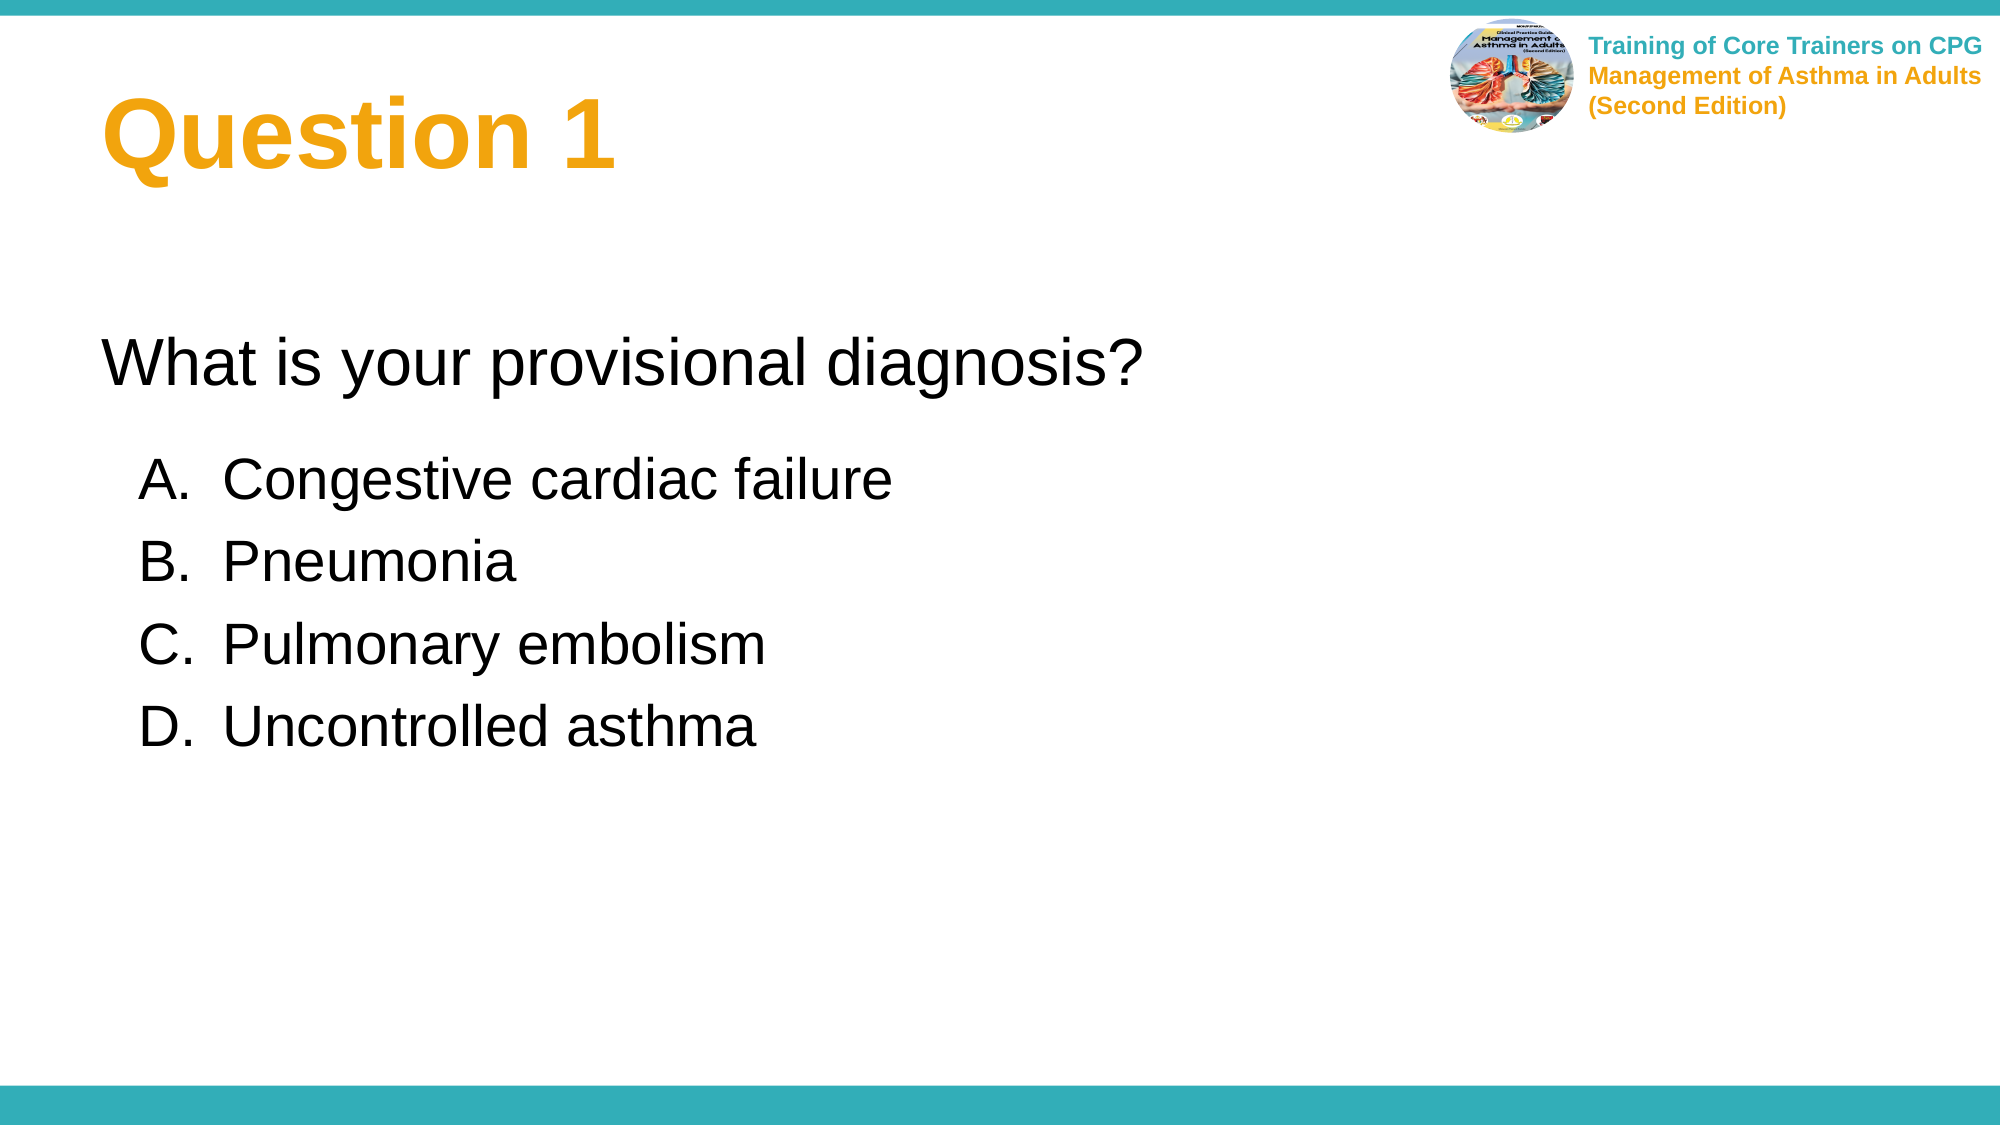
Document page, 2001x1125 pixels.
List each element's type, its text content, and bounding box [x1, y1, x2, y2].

text_box Congestive cardiac failure Pneumonia Pulmonary embolism Uncontrolled asthma [123, 433, 1124, 766]
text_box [1449, 18, 2000, 133]
text_box What is your provisional diagnosis? [86, 311, 1920, 407]
list Question 1 [3, 65, 2000, 192]
